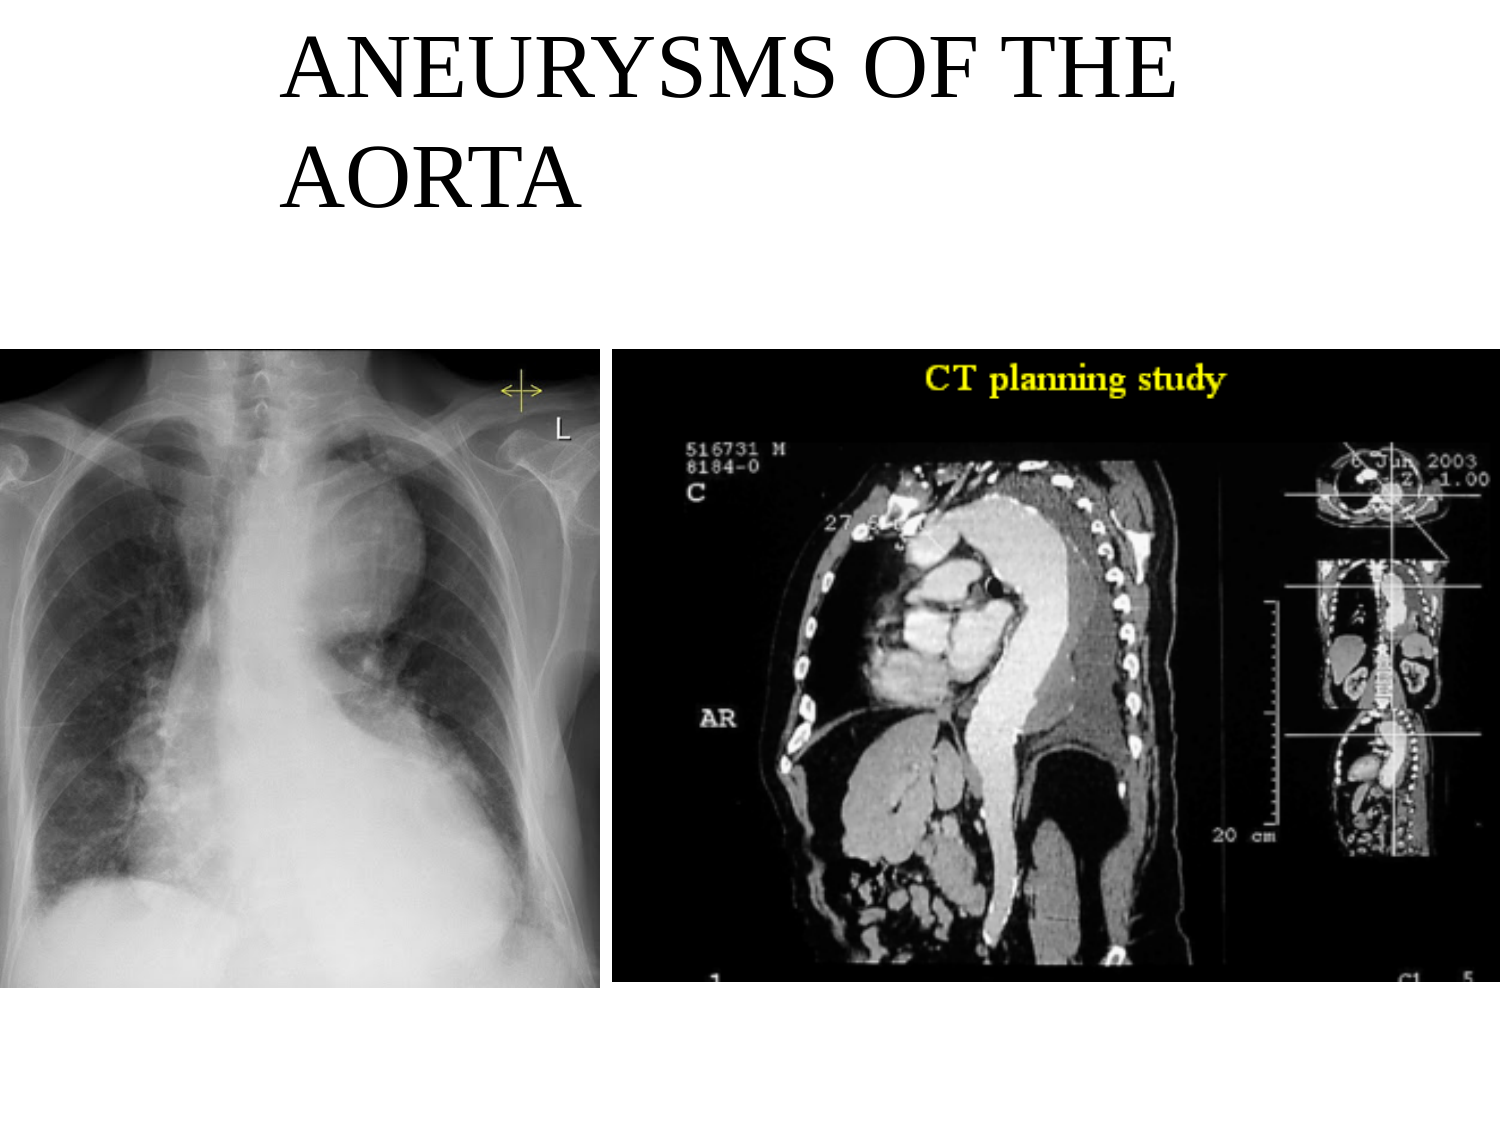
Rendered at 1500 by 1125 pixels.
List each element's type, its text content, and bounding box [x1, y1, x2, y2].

title ANEURYSMS OF THE AORTA [262, 23, 1226, 214]
picture [612, 349, 1500, 982]
picture [0, 349, 600, 988]
